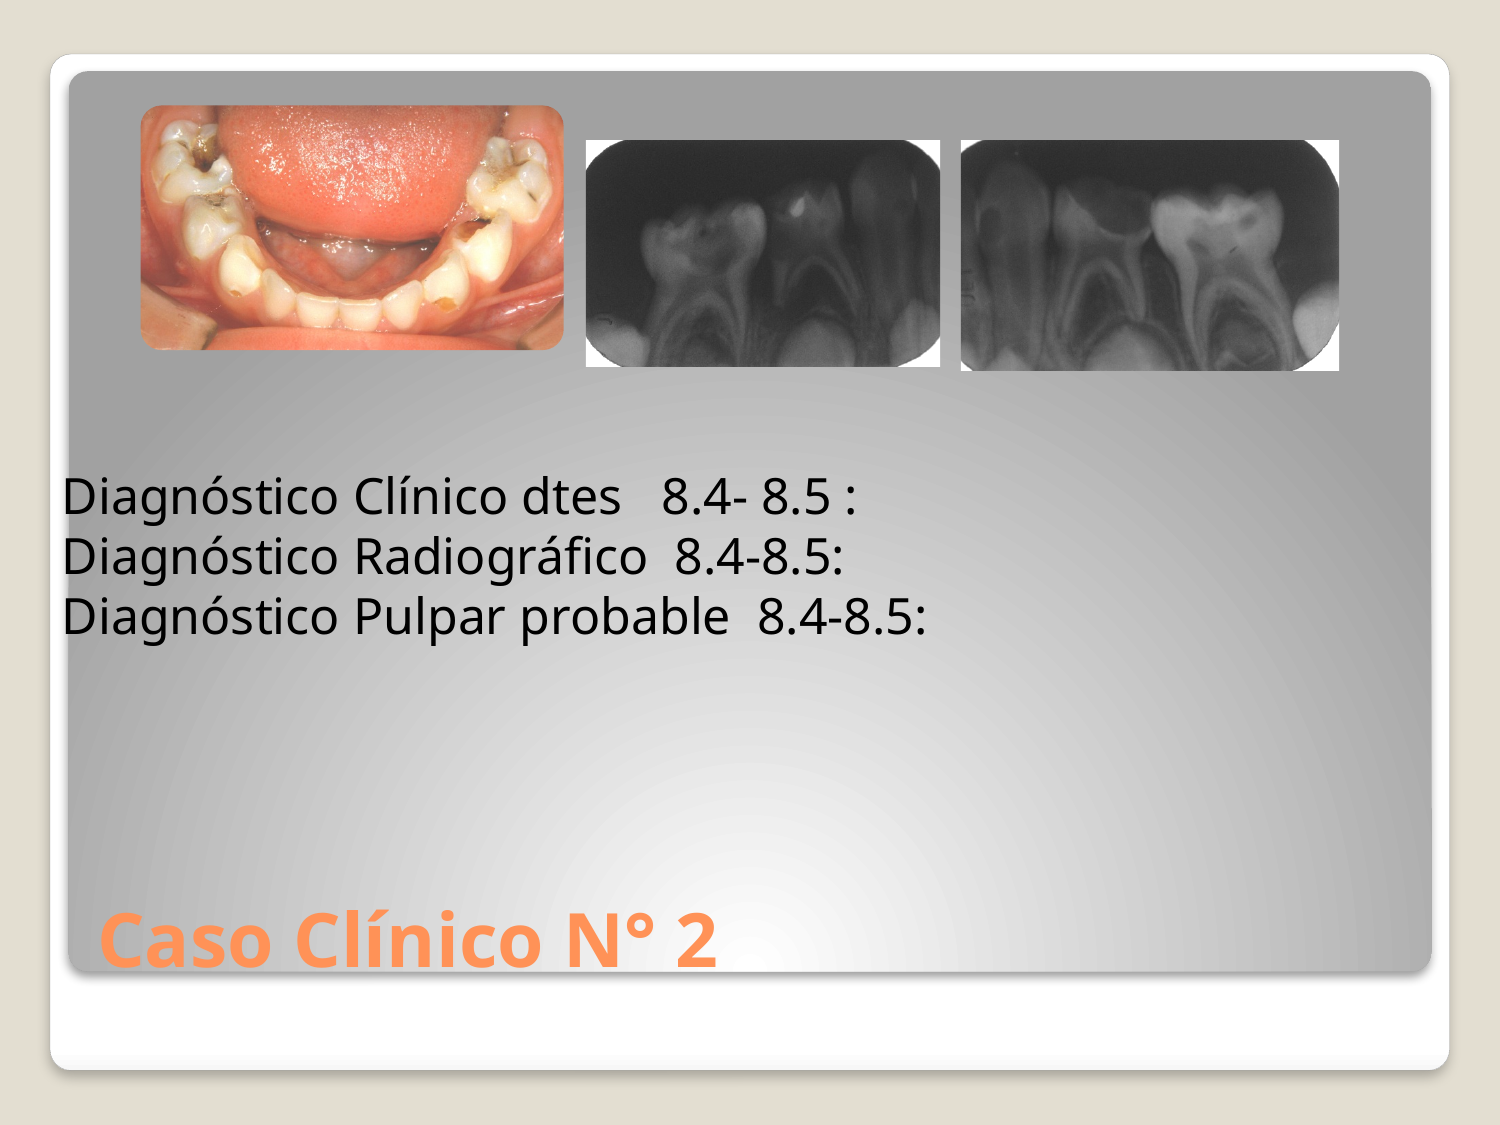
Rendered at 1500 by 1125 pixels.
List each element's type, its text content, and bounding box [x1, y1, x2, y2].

picture [585, 140, 941, 368]
text_box Diagnóstico Clínico dtes 8.4- 8.5 : Diagnóstico Radiográfico 8.4-8.5: Diagnóstico Pulpar probable 8.4-8.5: [46, 456, 1032, 652]
picture [140, 105, 564, 351]
picture [960, 140, 1340, 371]
title Caso Clínico N° 2 [82, 817, 1425, 991]
